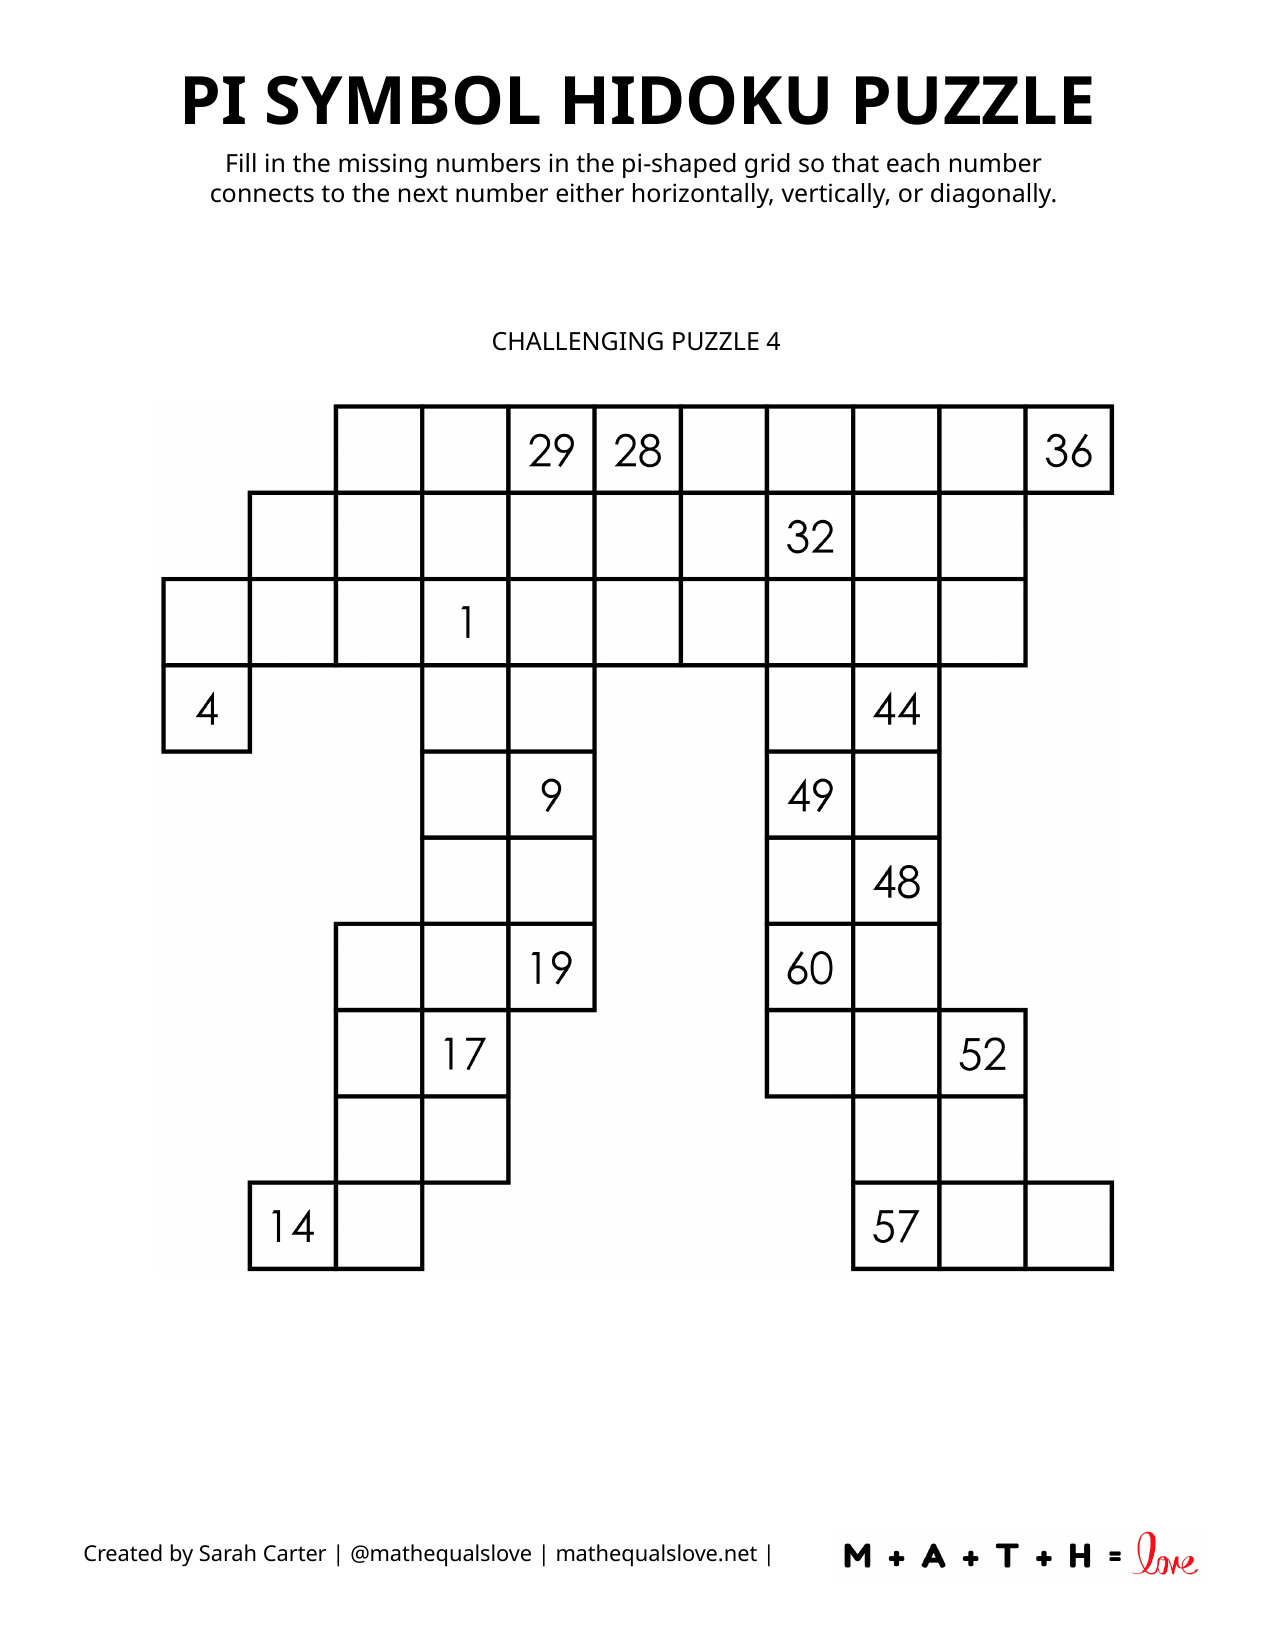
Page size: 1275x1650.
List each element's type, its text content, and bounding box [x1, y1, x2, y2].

text_box Created by Sarah Carter | @mathequalslove | mathequalslove.net | [68, 1532, 830, 1574]
picture [830, 1528, 1207, 1580]
text_box Fill in the missing numbers in the pi-shaped grid so that each number connects to the next number either horizontally, vertically, or diagonally. [0, 140, 1275, 216]
text_box PI SYMBOL HIDOKU PUZZLE [66, 50, 1211, 140]
picture [158, 401, 1117, 1273]
text_box CHALLENGING PUZZLE 4 [158, 324, 1115, 376]
